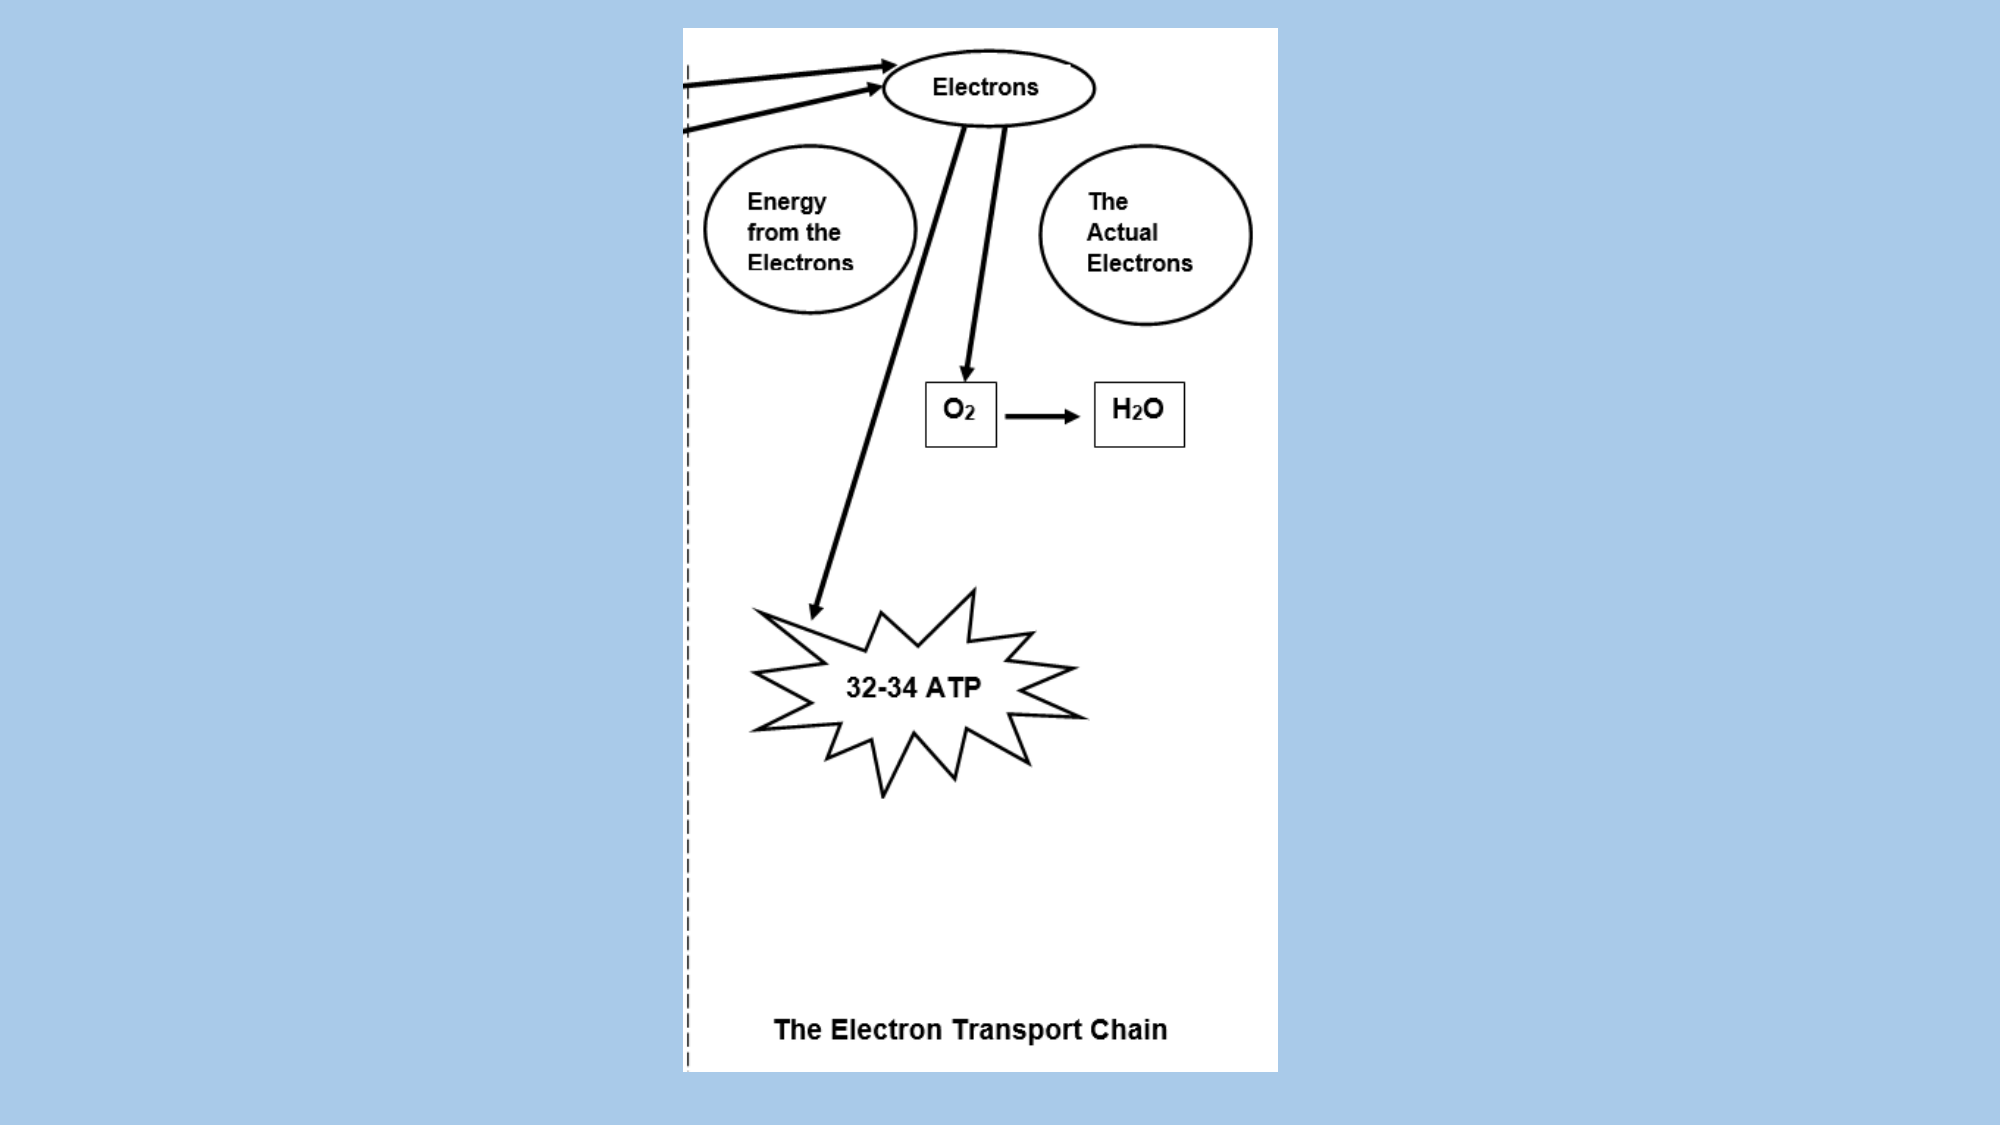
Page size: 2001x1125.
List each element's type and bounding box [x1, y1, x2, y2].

picture [683, 28, 1278, 1072]
